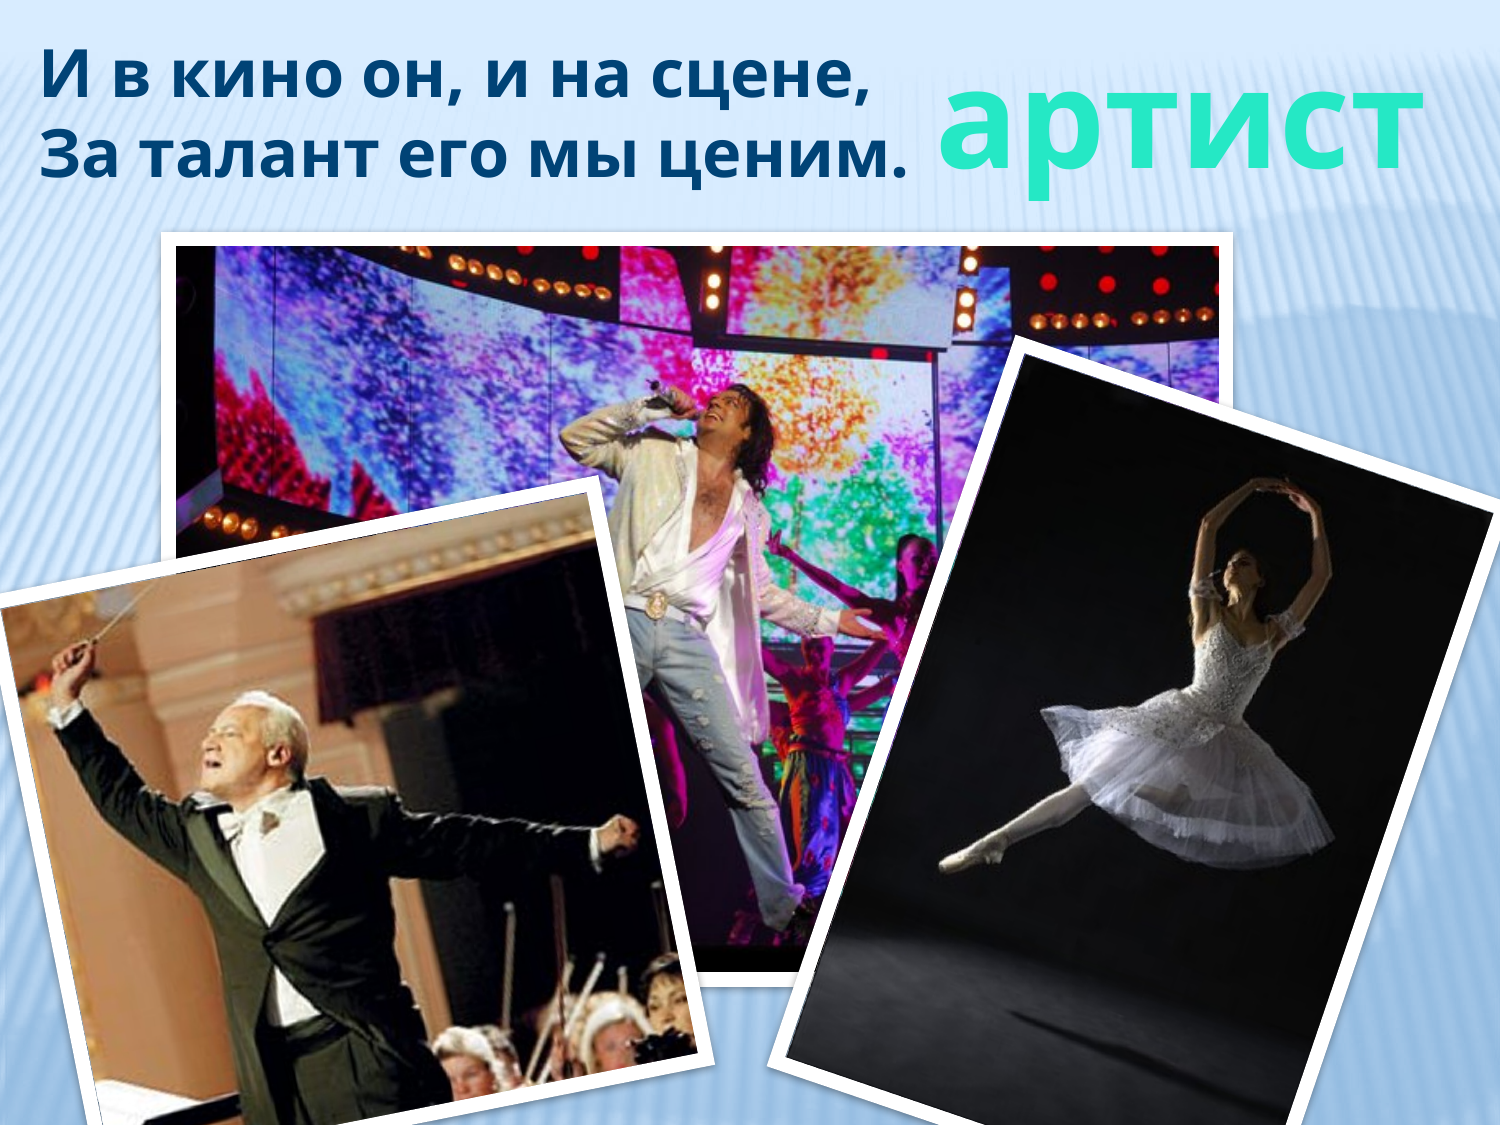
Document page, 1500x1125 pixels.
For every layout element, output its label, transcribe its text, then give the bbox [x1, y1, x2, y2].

text_box И в кино он, и на сцене, За талант его мы ценим. [23, 23, 921, 199]
text_box артист [921, 23, 1442, 204]
picture [650, 982, 697, 1062]
picture [49, 245, 1388, 1125]
picture [787, 982, 889, 1092]
picture [1390, 479, 1493, 815]
picture [2, 601, 47, 835]
